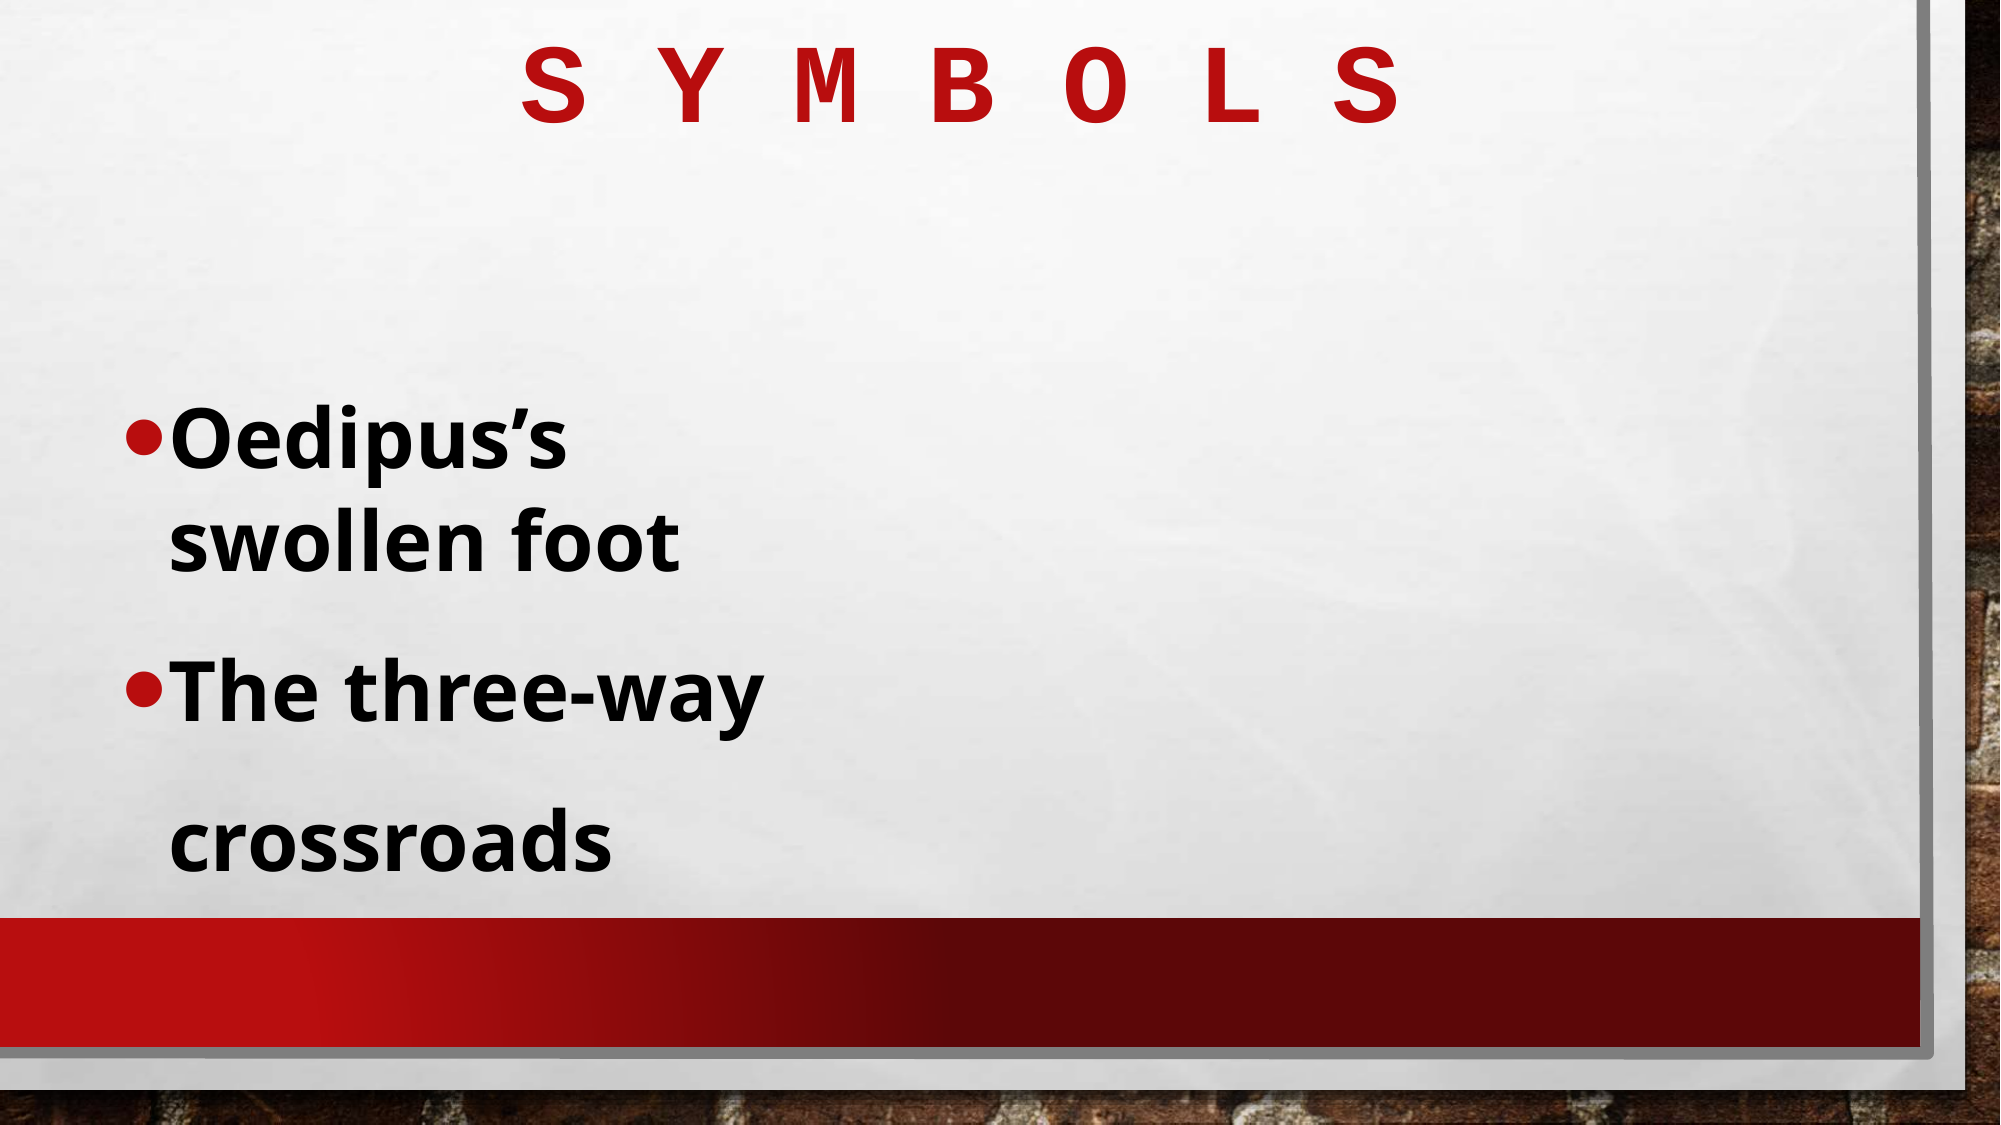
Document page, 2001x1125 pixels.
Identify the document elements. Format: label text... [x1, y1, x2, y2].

picture [0, 0, 2000, 1125]
title S Y M B O L S [518, 7, 1400, 198]
picture [0, 0, 1921, 1047]
text_box Oedipus’s swollen foot The three-way crossroads [119, 382, 804, 889]
